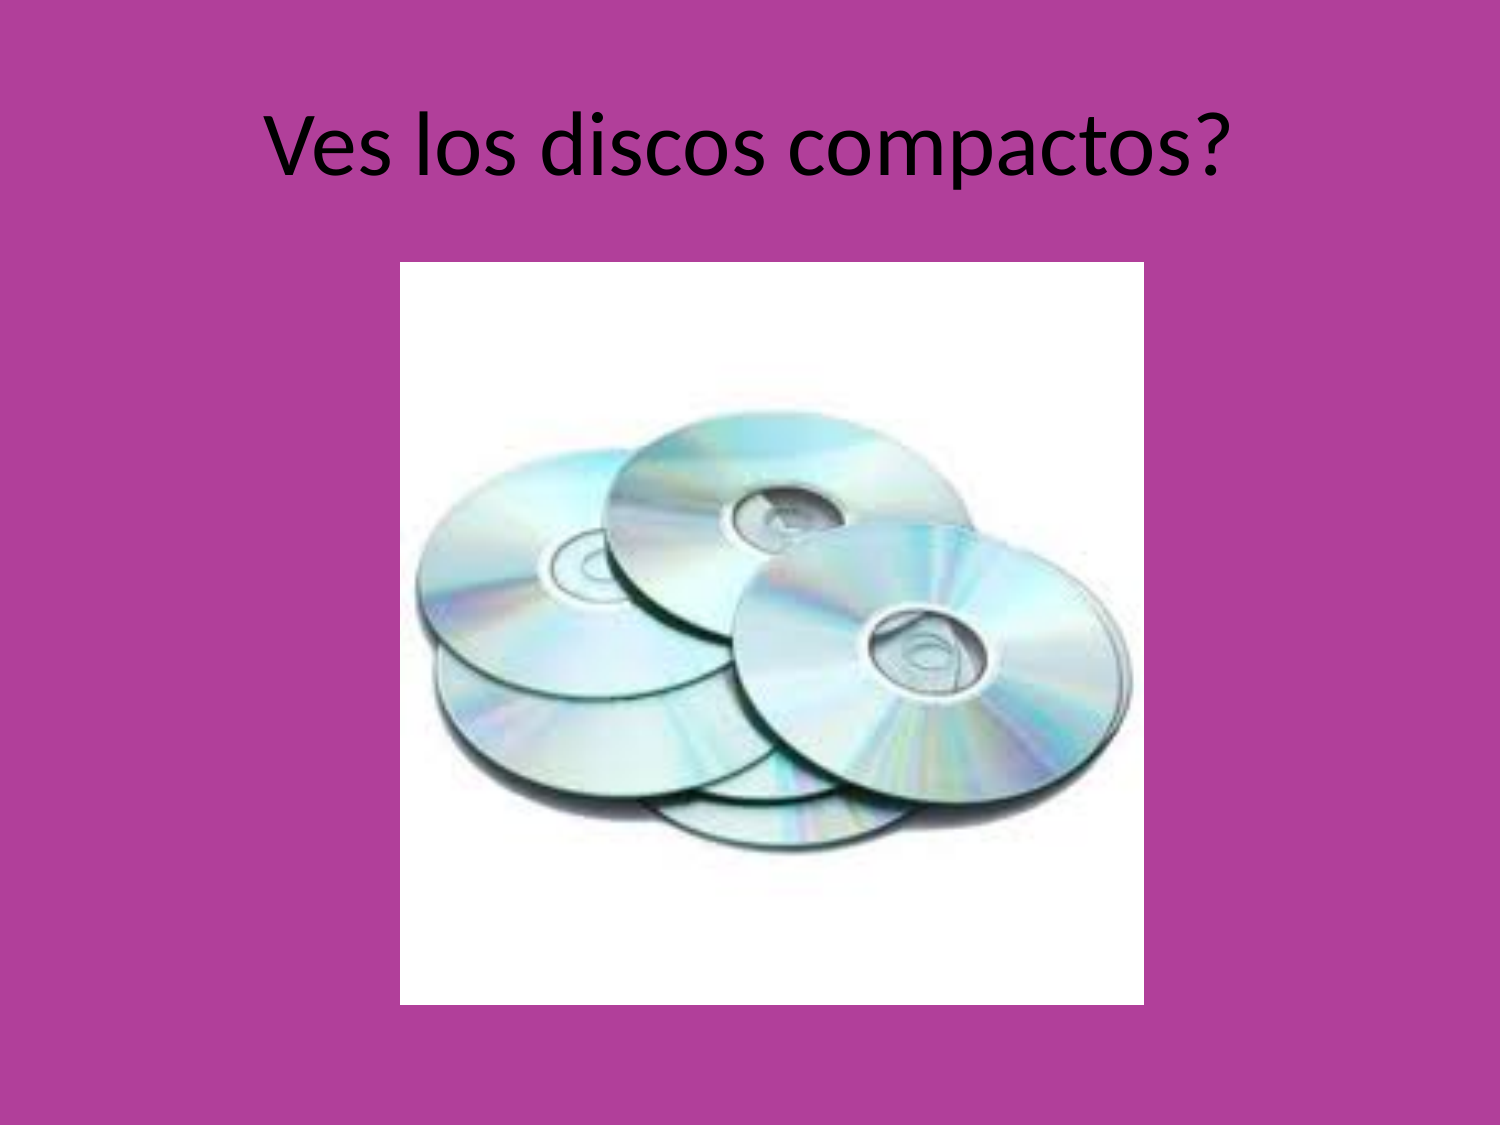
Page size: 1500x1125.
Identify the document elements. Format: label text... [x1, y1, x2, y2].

title Ves los discos compactos? [75, 45, 1425, 233]
picture [400, 262, 1144, 1006]
